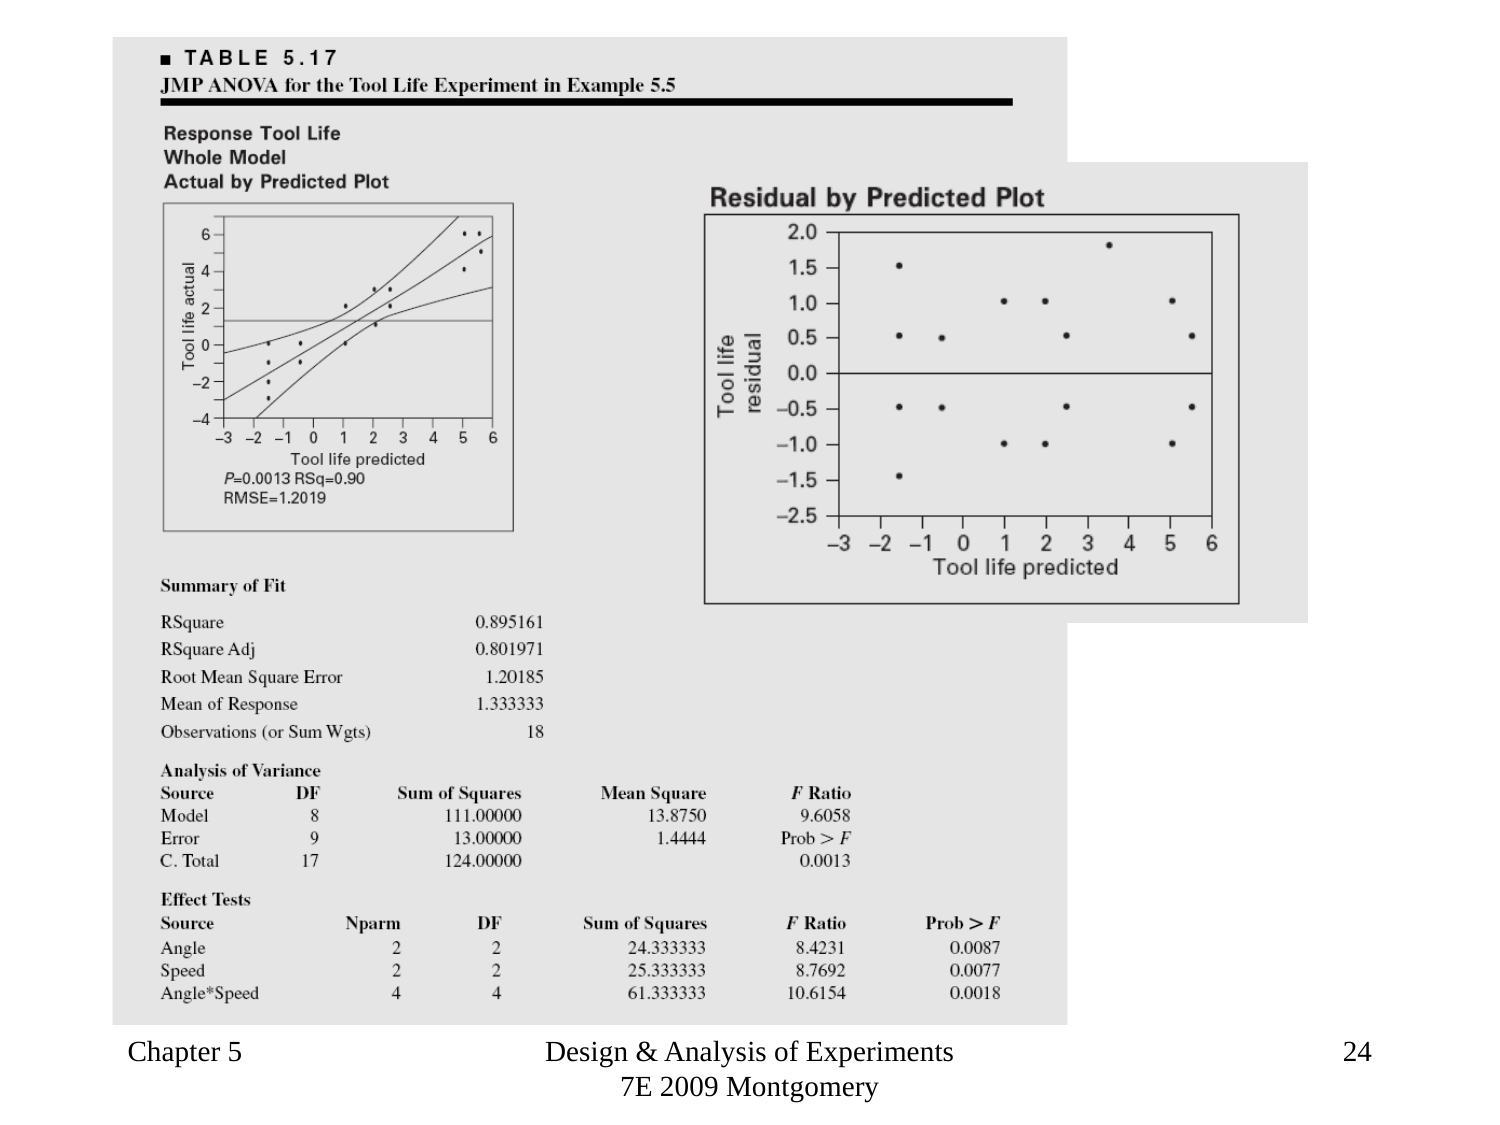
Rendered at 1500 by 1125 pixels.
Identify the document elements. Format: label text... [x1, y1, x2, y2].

footer Design & Analysis of Experiments 7E 2009 Montgomery [512, 1035, 988, 1101]
slide_number 24 [1074, 1024, 1388, 1101]
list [112, 37, 1068, 1026]
slide_number Chapter 5 [112, 1034, 426, 1101]
picture [637, 162, 1309, 623]
